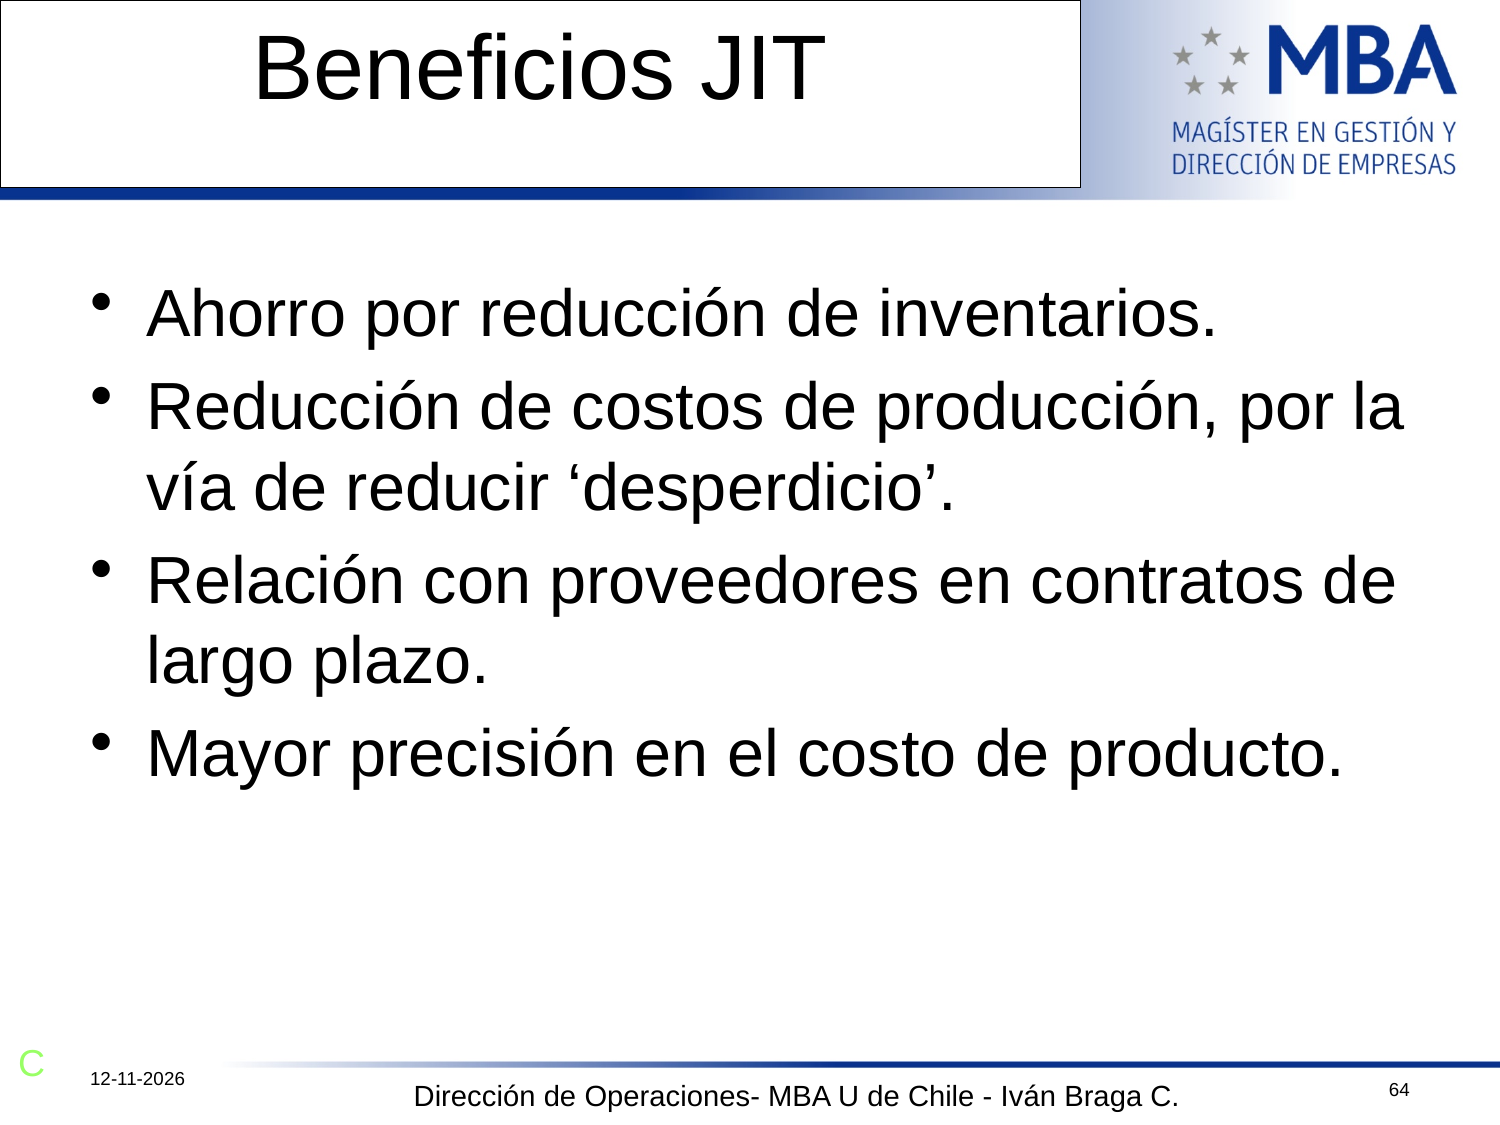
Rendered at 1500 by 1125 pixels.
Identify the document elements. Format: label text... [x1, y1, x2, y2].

title Beneficios JIT [0, 0, 1081, 188]
picture [0, 0, 1500, 1125]
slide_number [74, 1058, 426, 1103]
list Ahorro por reducción de inventarios. Reducción de costos de producción, por la vía de reducir ‘desperdicio’. Relación con proveedores en contratos de largo plazo. Mayor precisión en el costo de producto. [75, 262, 1425, 1005]
text_box C [3, 1031, 61, 1092]
slide_number 64 [1234, 1070, 1426, 1125]
footer [501, 1070, 1034, 1125]
